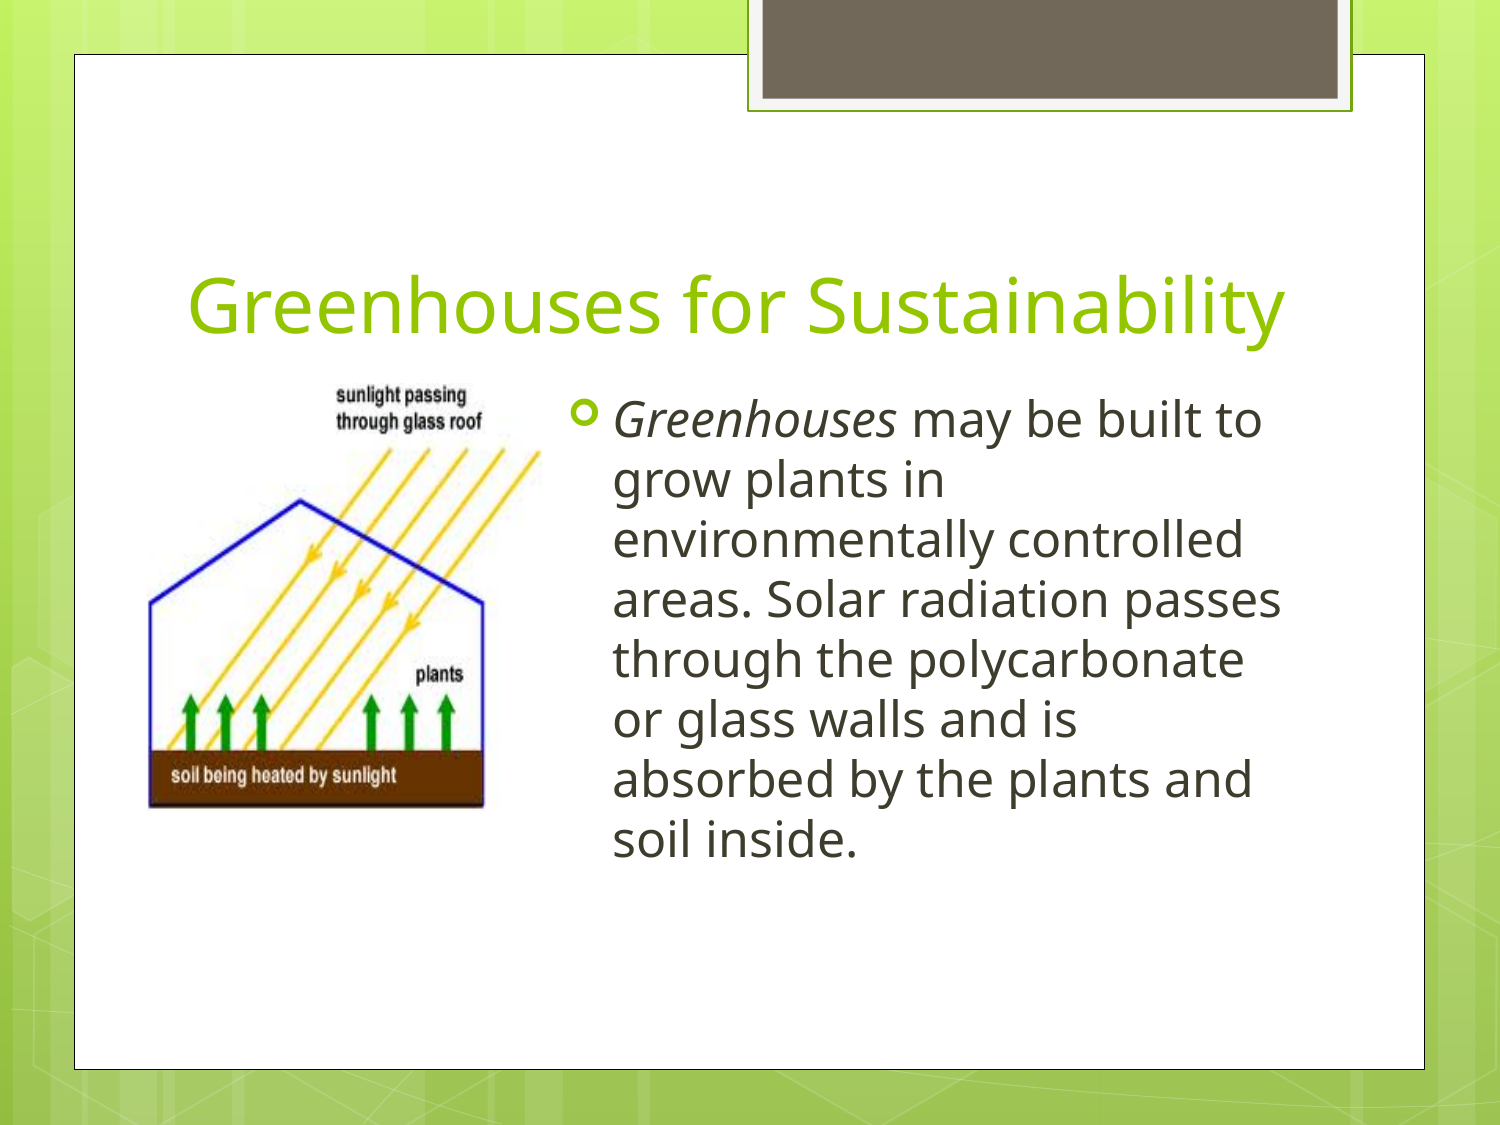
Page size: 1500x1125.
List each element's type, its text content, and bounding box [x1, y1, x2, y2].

title Greenhouses for Sustainability [171, 168, 1324, 357]
list Greenhouses may be built to grow plants in environmentally controlled areas. Solar radiation passes through the polycarbonate or glass walls and is absorbed by the plants and soil inside. [541, 379, 1323, 953]
picture [147, 382, 542, 811]
